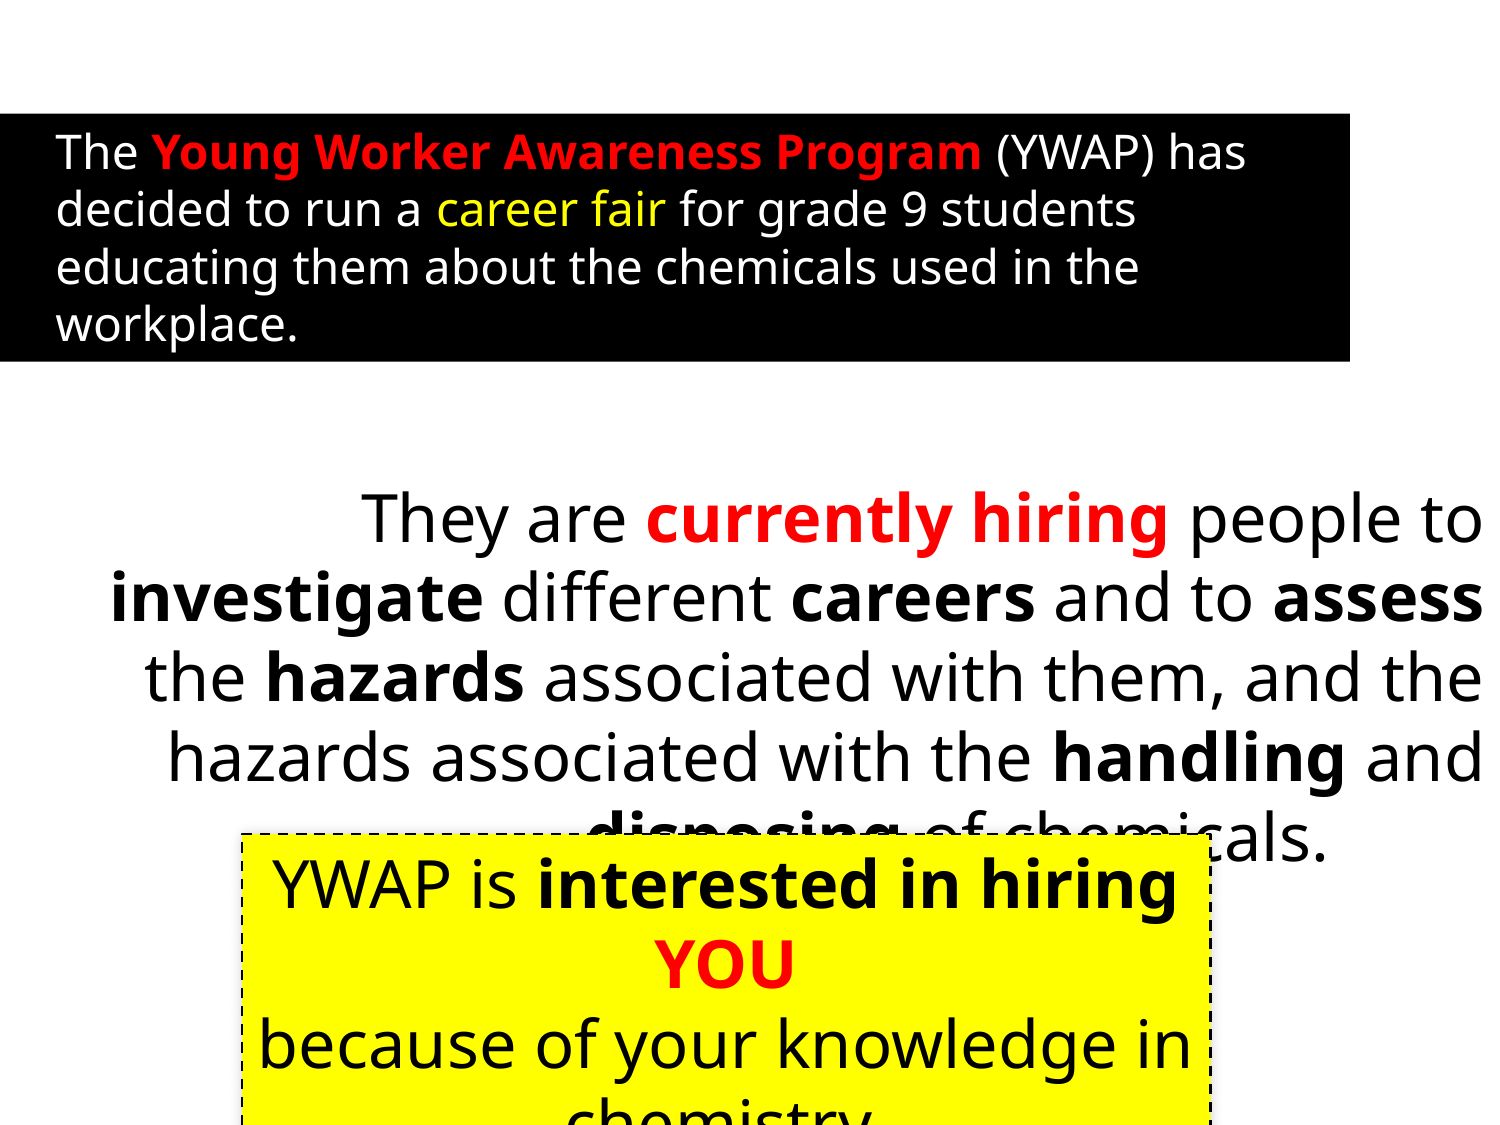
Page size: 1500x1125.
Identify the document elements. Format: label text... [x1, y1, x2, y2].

text_box YWAP is interested in hiring YOU because of your knowledge in chemistry. [242, 834, 1211, 1125]
list The Young Worker Awareness Program (YWAP) has decided to run a career fair for grade 9 students educating them about the chemicals used in the workplace. [0, 113, 1350, 362]
text_box They are currently hiring people to investigate different careers and to assess the hazards associated with them, and the hazards associated with the handling and disposing of chemicals. [53, 467, 1500, 883]
